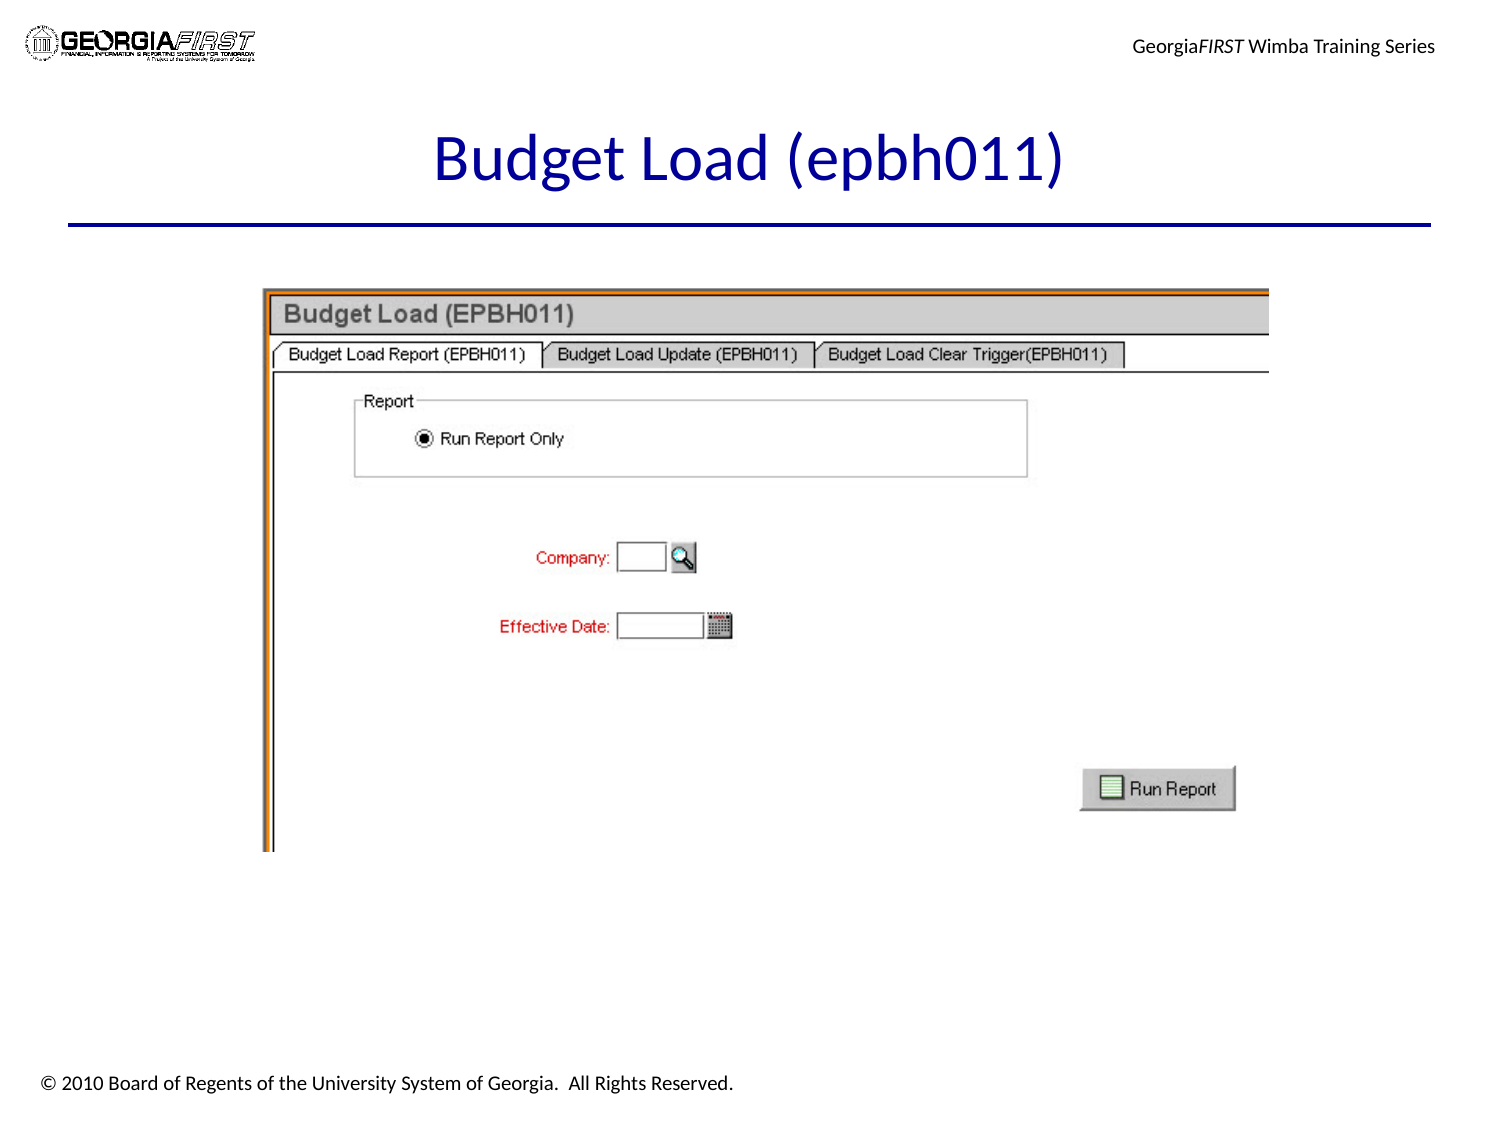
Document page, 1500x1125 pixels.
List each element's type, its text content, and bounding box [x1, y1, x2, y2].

picture [262, 287, 1269, 852]
picture [24, 24, 255, 63]
title Budget Load (epbh011) [75, 75, 1425, 233]
